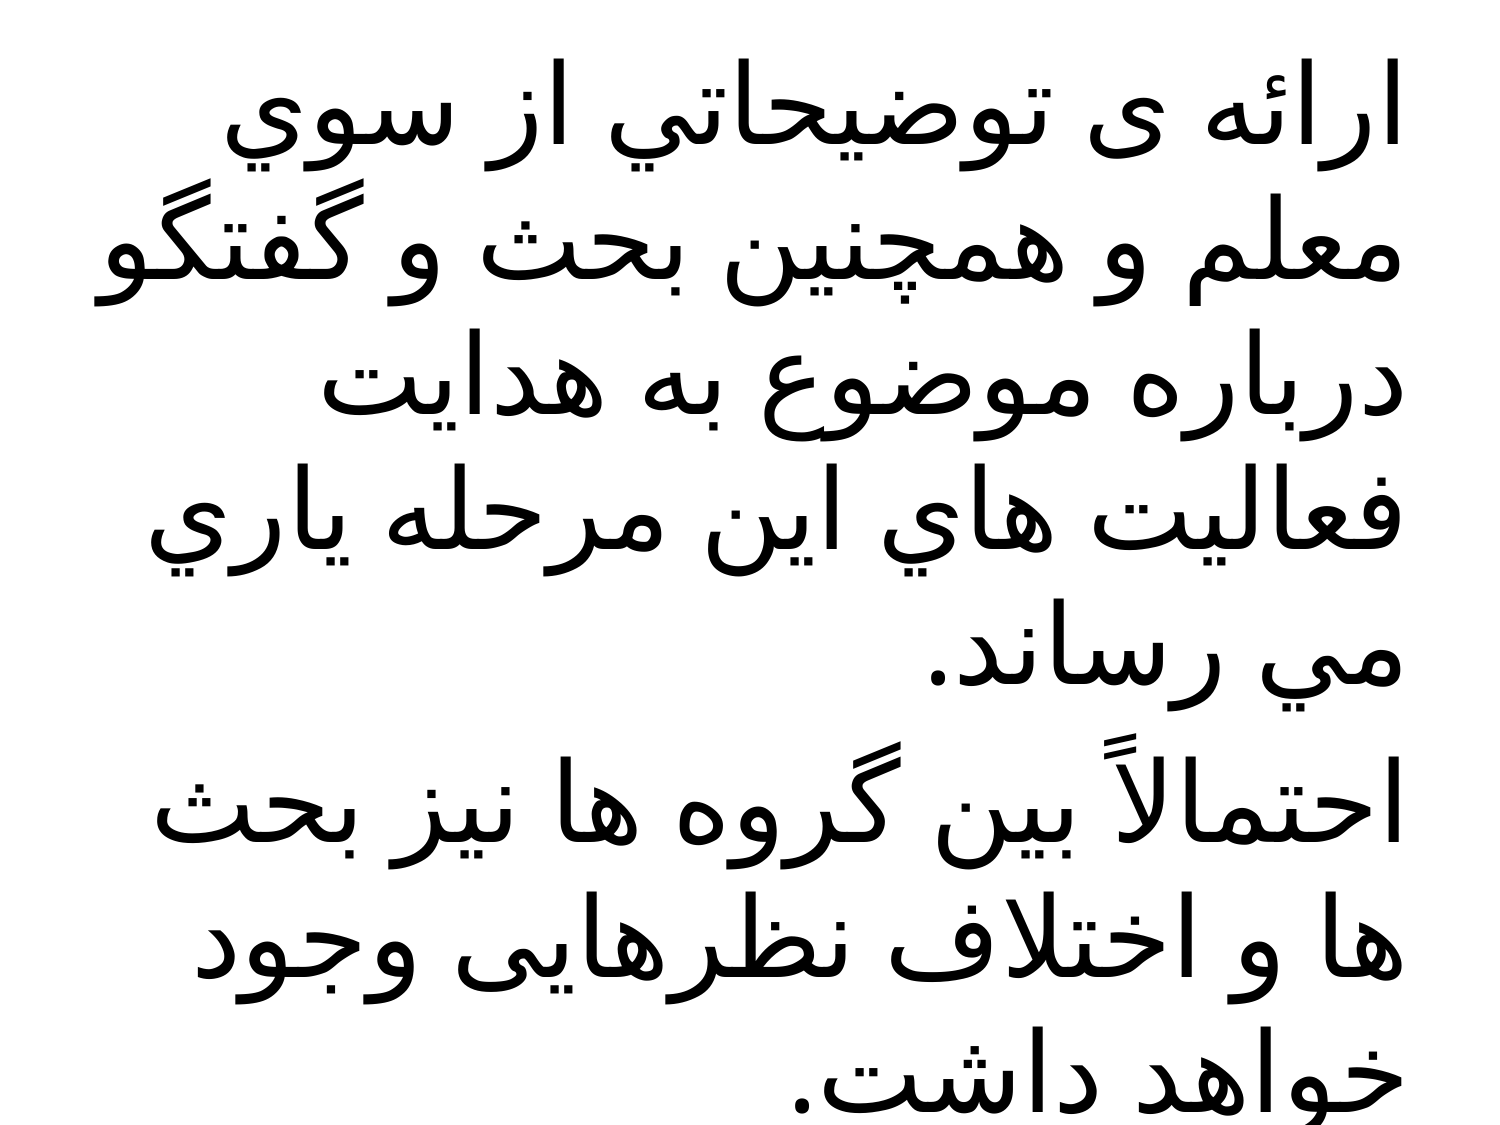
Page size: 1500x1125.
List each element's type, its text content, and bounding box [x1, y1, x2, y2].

list ارائه ی توضيحاتي از سوي معلم و همچنين بحث و گفتگو درباره موضوع به هدايت فعاليت هاي اين مرحله ياري مي رساند. احتمالاً بین گروه ها نیز بحث ها و اختلاف نظرهایی وجود خواهد داشت. [75, 24, 1425, 1125]
